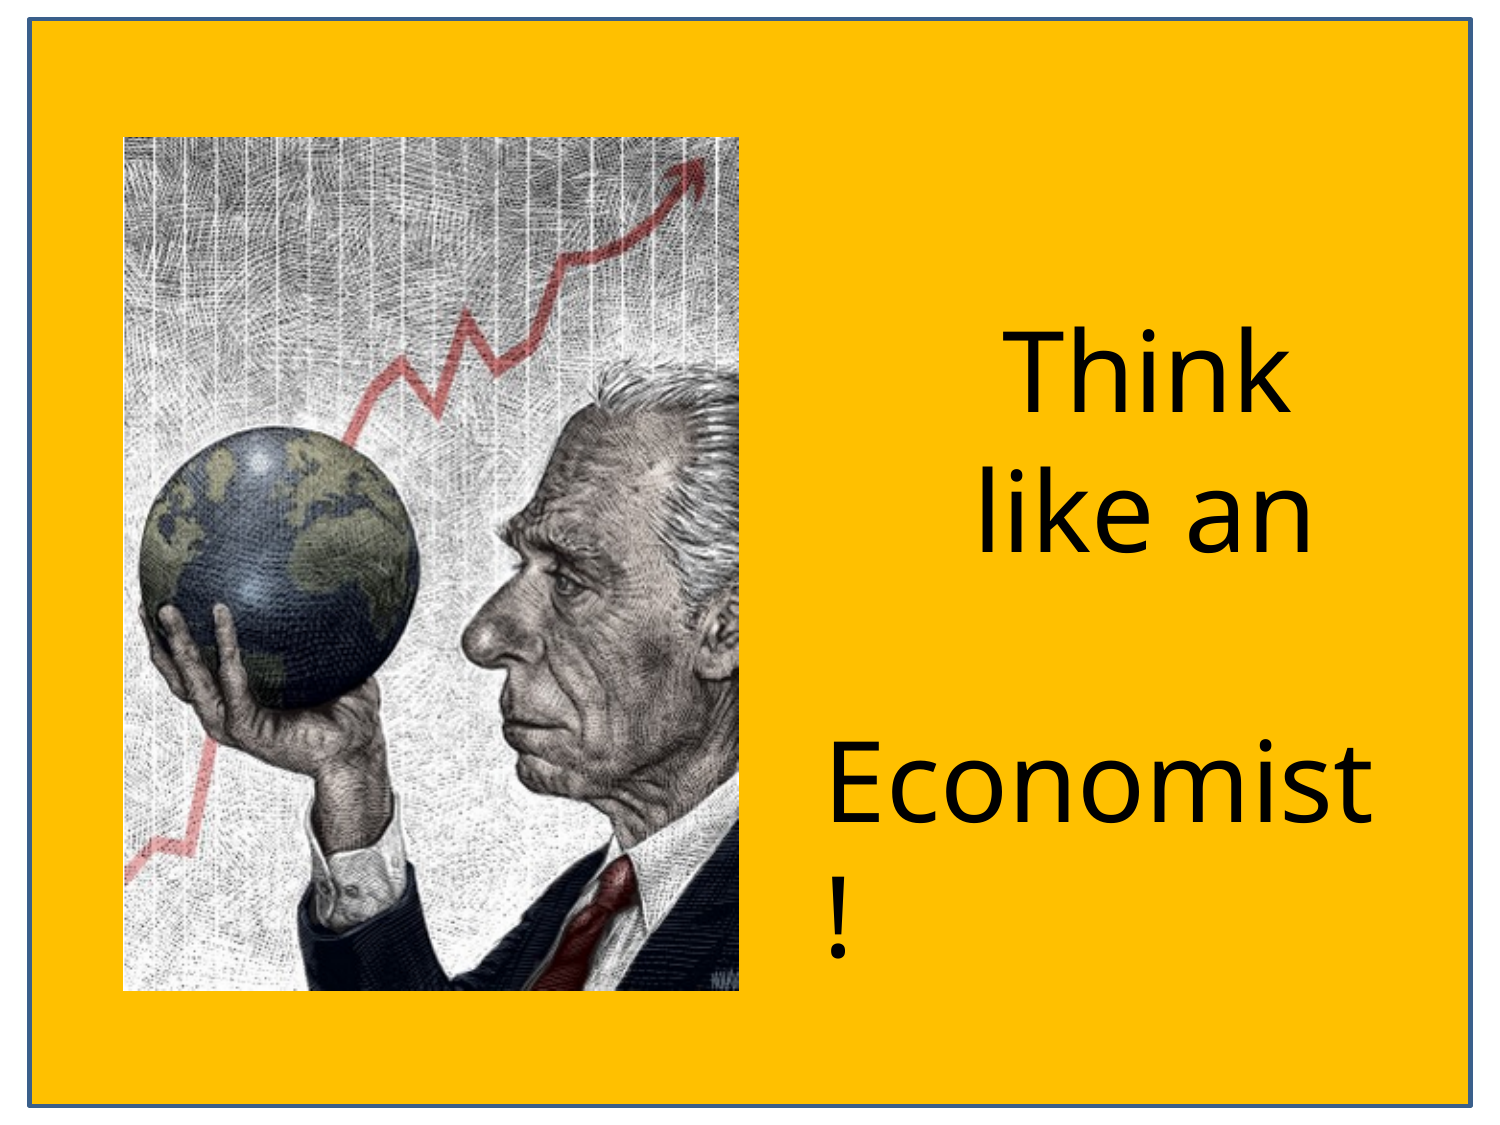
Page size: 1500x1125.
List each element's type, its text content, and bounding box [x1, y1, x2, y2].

picture [123, 136, 739, 991]
text_box [27, 17, 1473, 1108]
text_box Think like an Economist! [808, 267, 1406, 987]
